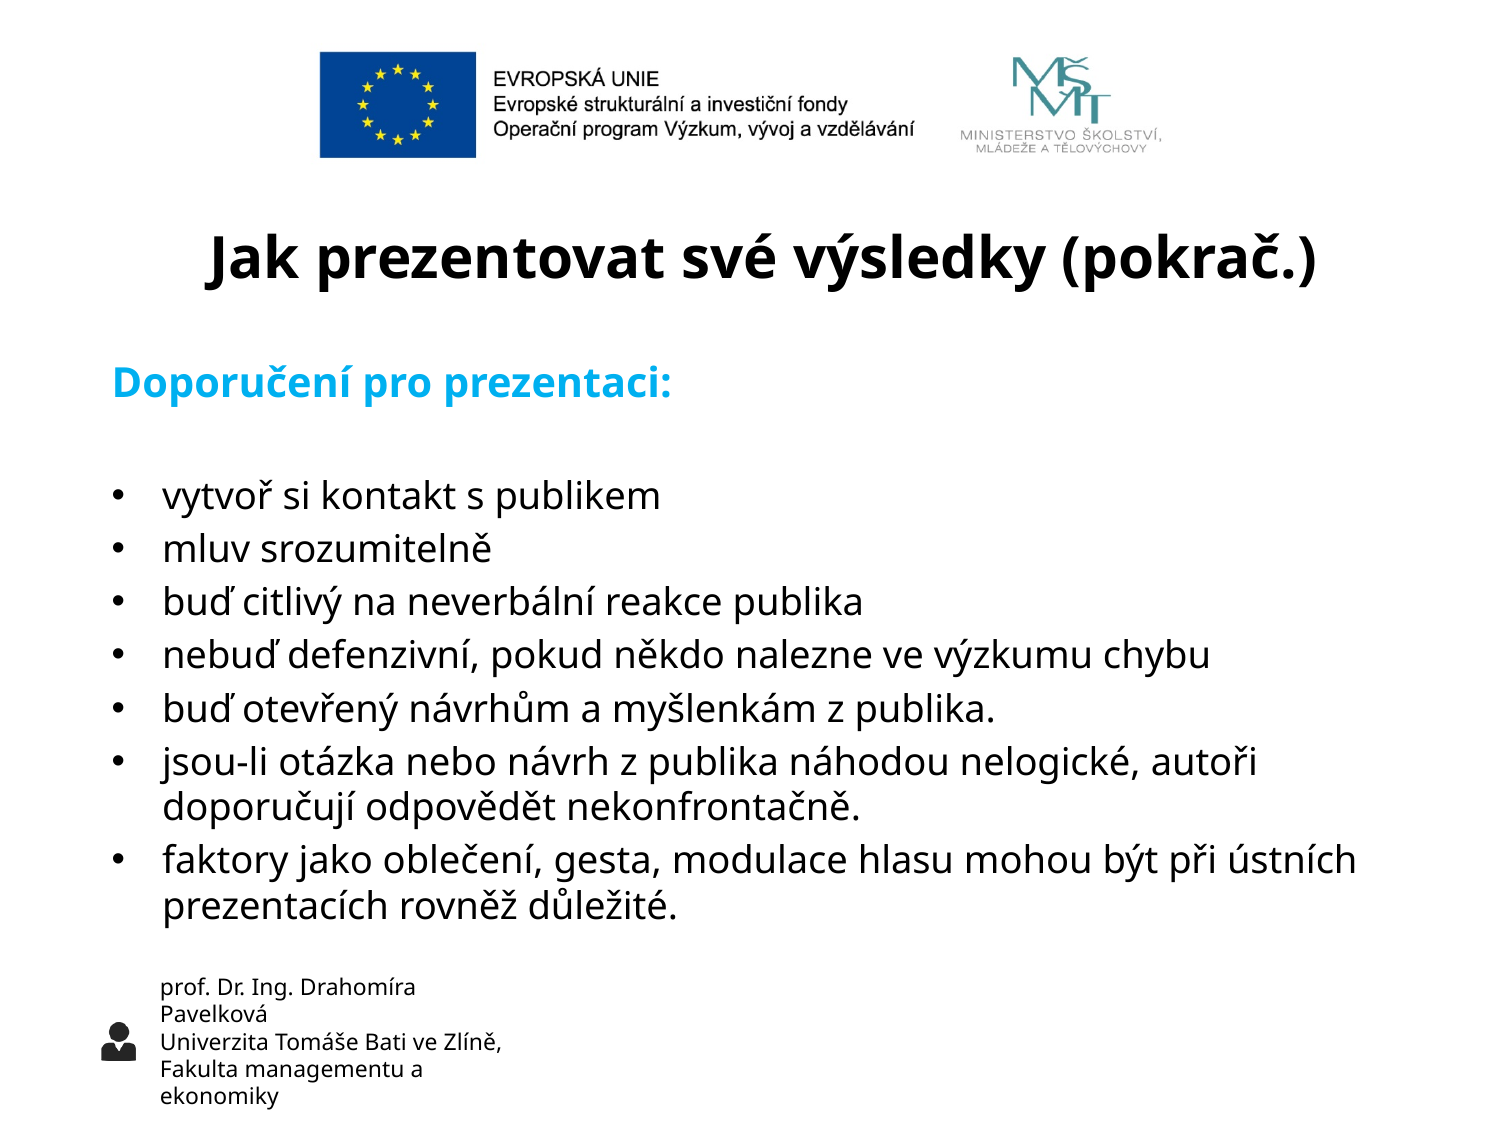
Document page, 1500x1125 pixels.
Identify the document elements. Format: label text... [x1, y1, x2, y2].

footer prof. Dr. Ing. Drahomíra Pavelková Univerzita Tomáše Bati ve Zlíně, Fakulta managementu a ekonomiky [145, 999, 526, 1083]
picture [101, 1021, 136, 1062]
picture [267, 0, 1213, 210]
title Jak prezentovat své výsledky (pokrač.) [101, 184, 1425, 327]
list Doporučení pro prezentaci: vytvoř si kontakt s publikem mluv srozumitelně buď citlivý na neverbální reakce publika nebuď defenzivní, pokud někdo nalezne ve výzkumu chybu buď otevřený návrhům a myšlenkám z publika. jsou-li otázka nebo návrh z publika náhodou nelogické, autoři doporučují odpovědět nekonfrontačně. faktory jako oblečení, gesta, modulace hlasu mohou být při ústních prezentacích rovněž důležité. [96, 290, 1384, 941]
